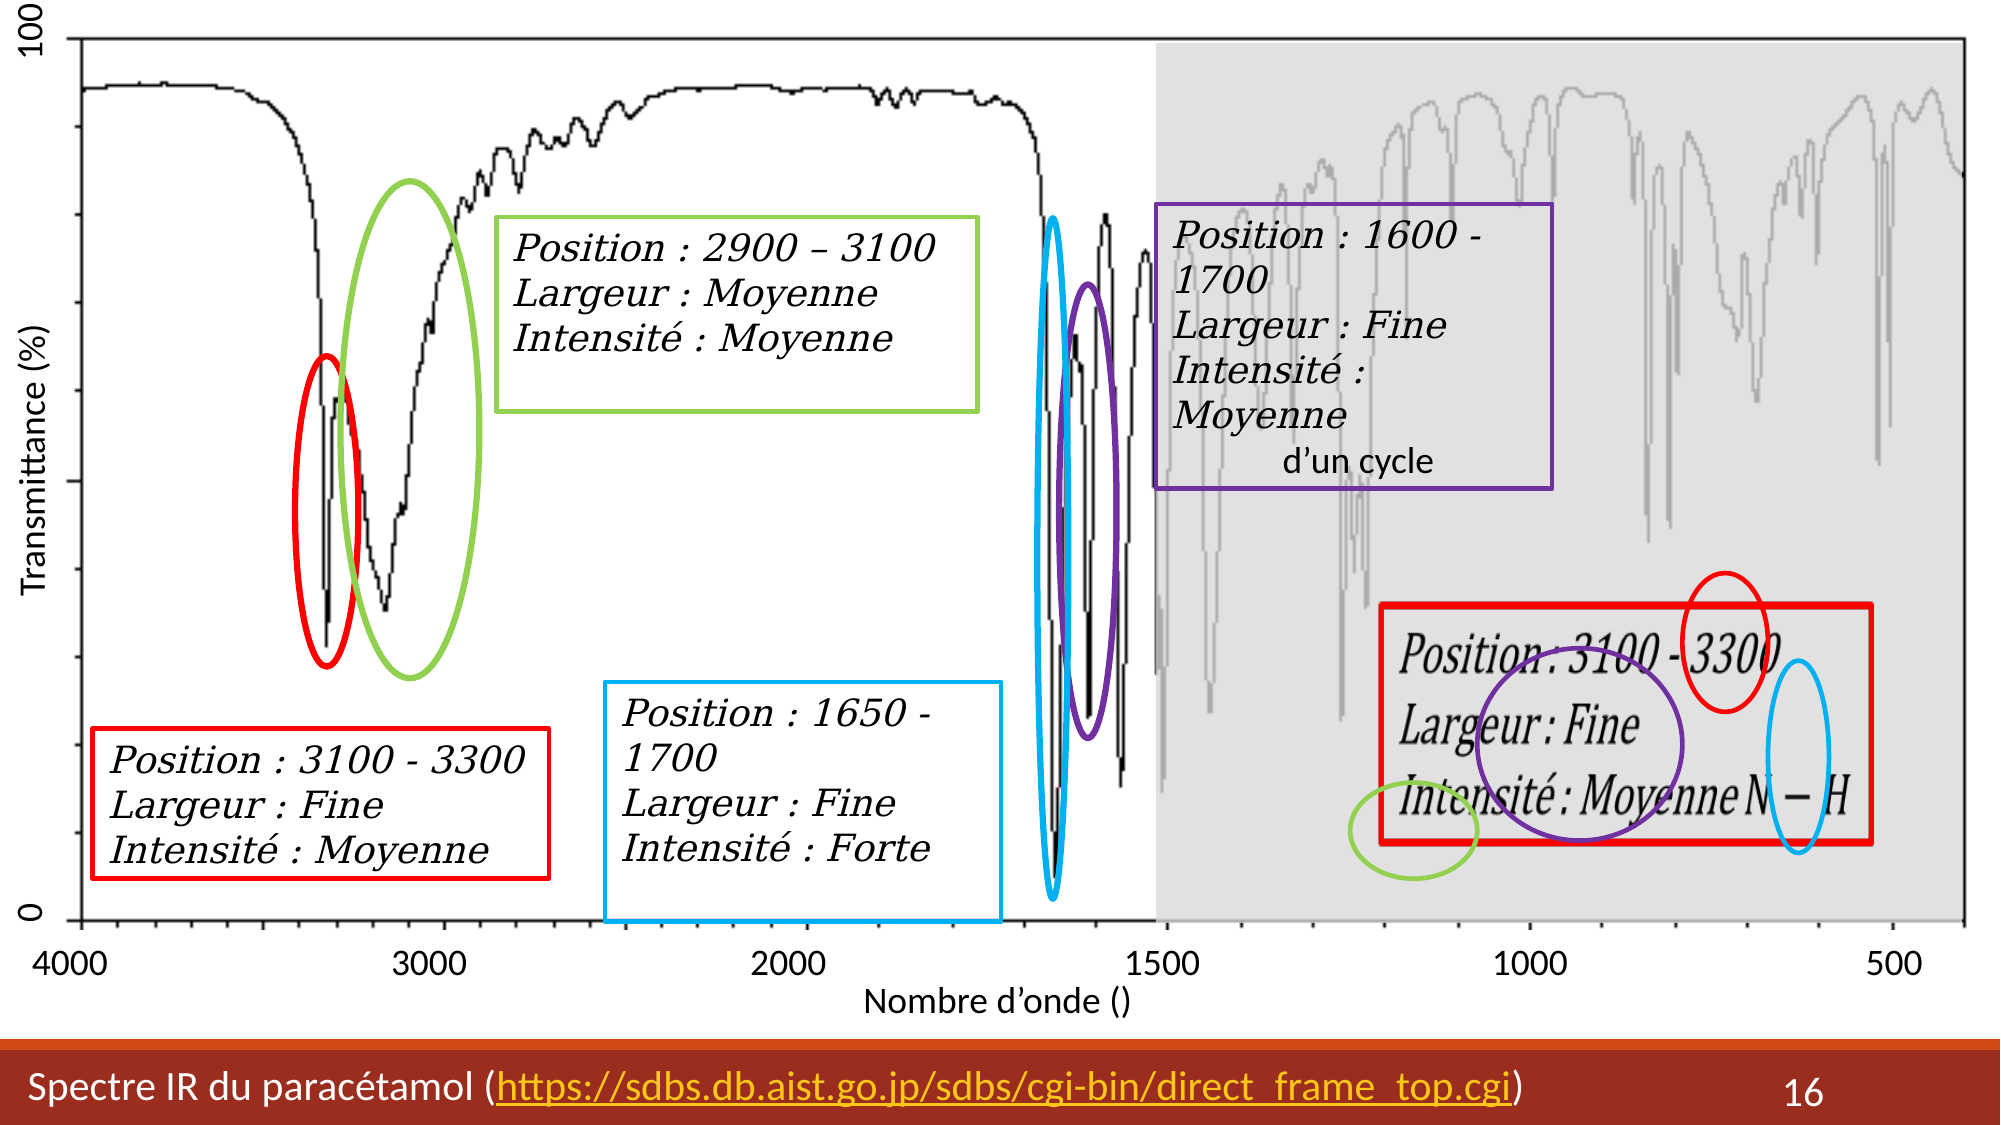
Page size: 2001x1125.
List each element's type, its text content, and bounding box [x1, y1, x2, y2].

text_box 4000 3000 2000 1500 1000 500 [0, 930, 2000, 990]
text_box 0 [0, 898, 53, 930]
picture [57, 18, 1986, 938]
text_box Transmittance (%) [0, 75, 53, 898]
slide_number 16 [1799, 1059, 1840, 1120]
text_box 100 [0, 0, 57, 75]
text_box Spectre IR du paracétamol (https://sdbs.db.aist.go.jp/sdbs/cgi-bin/direct_frame_top.cgi) [27, 1056, 1799, 1125]
